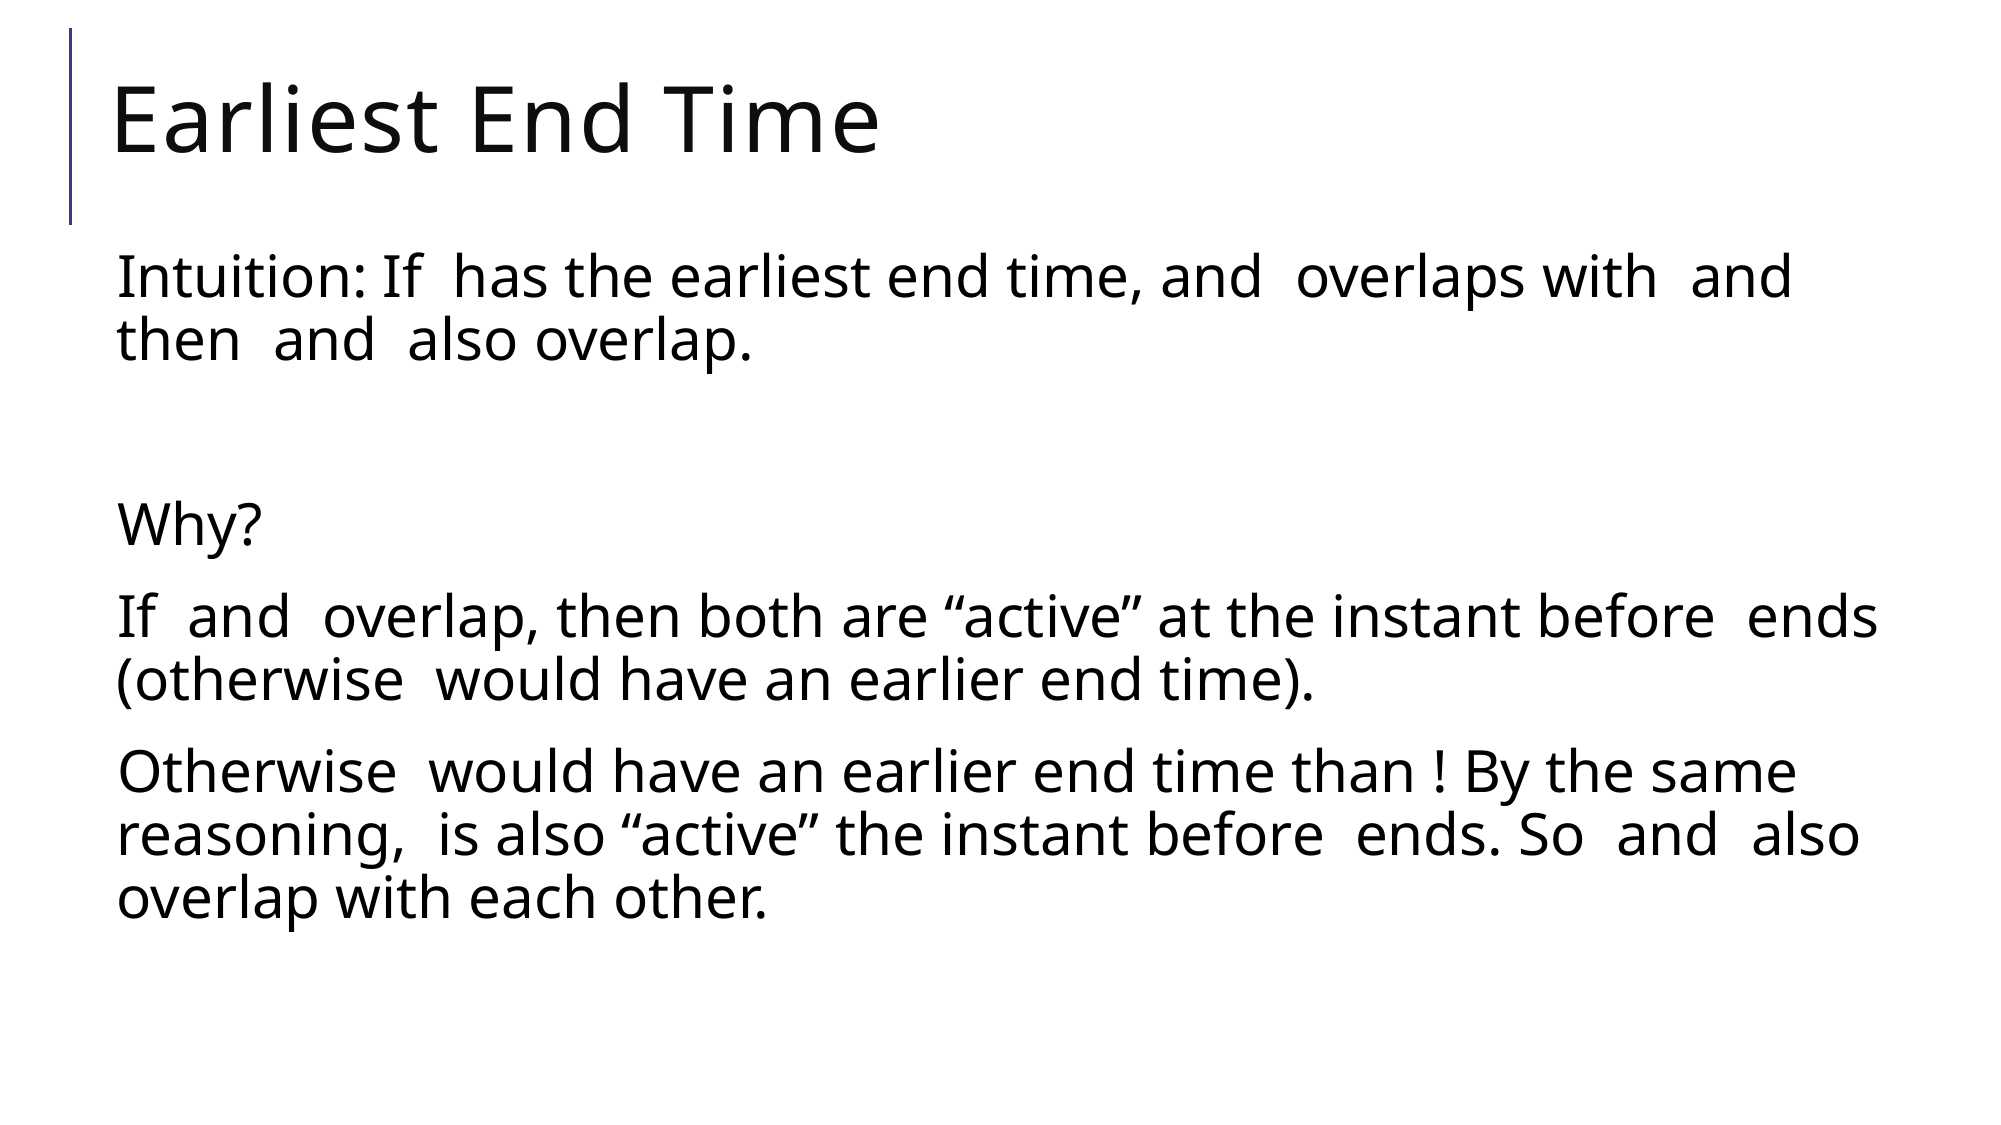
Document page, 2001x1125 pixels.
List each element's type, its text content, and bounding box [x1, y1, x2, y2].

title Earliest End Time [94, 43, 1930, 210]
